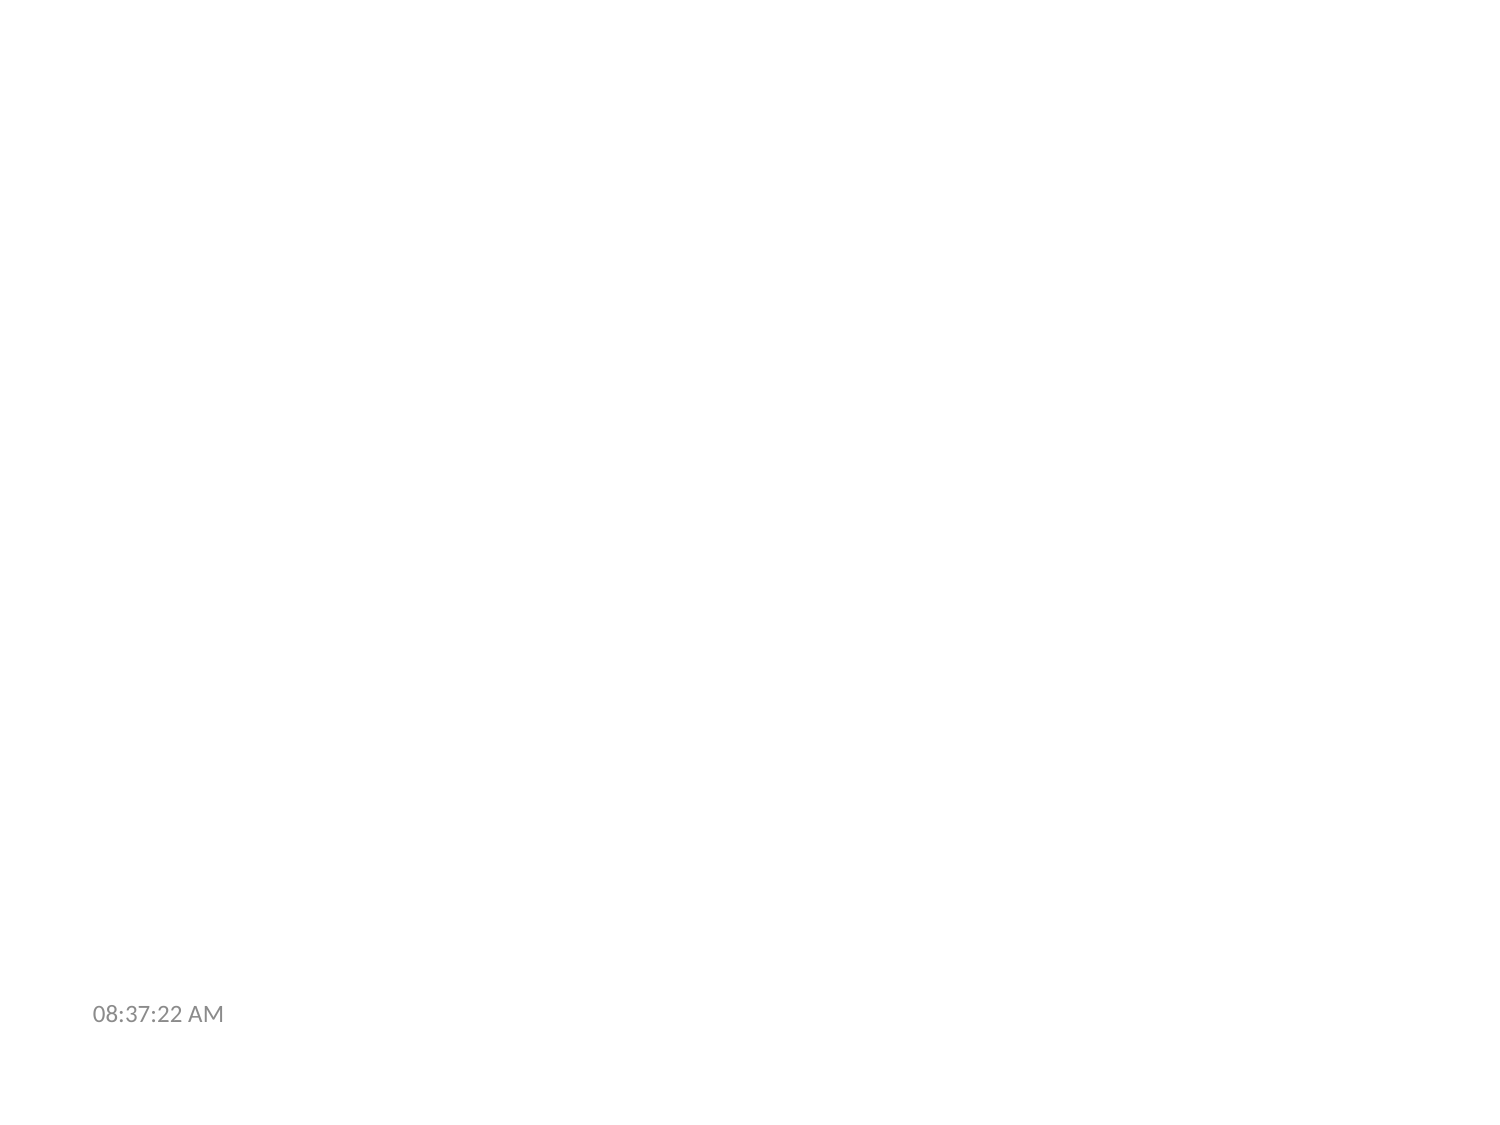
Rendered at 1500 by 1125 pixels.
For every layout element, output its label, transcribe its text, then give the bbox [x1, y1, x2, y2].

text_box 3:35:09 PM [77, 982, 428, 1043]
